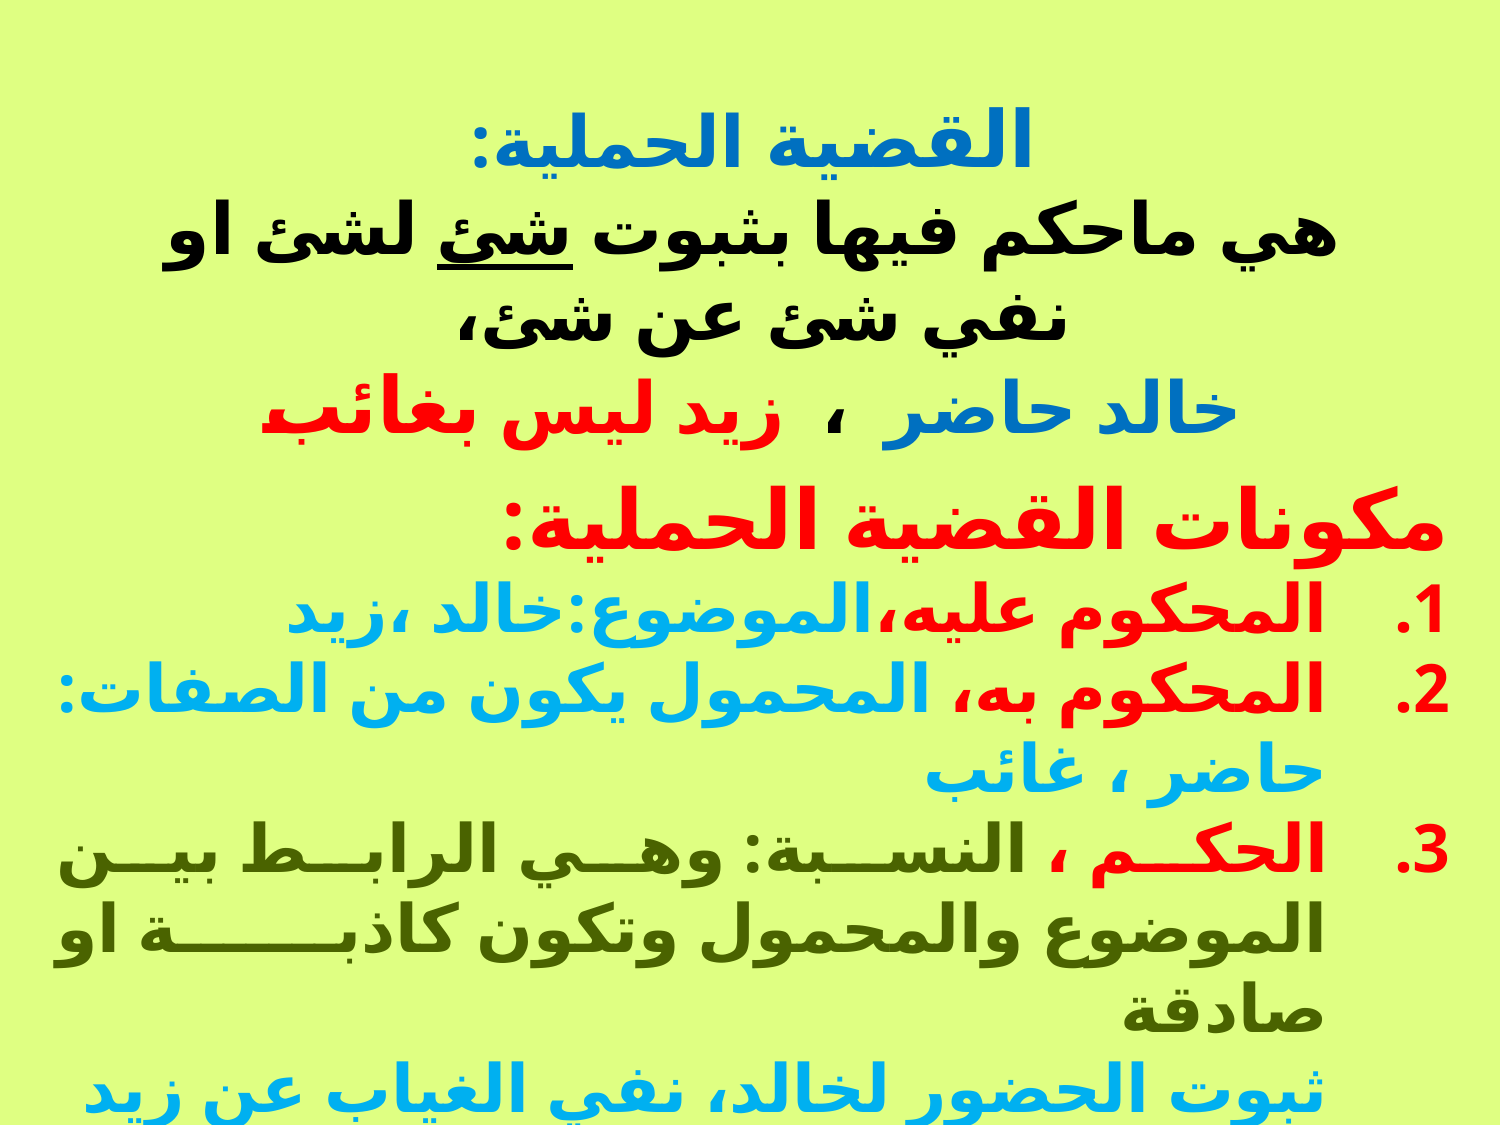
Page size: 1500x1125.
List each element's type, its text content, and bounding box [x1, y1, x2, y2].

text_box مكونات القضية الحملية: المحكوم عليه،الموضوع:خالد ،زيد المحكوم به، المحمول يكون من الصفات: حاضر ، غائب الحكم ، النسبة: وهي الرابط بين الموضوع والمحمول وتكون كاذبة او صادقة ثبوت الحضور لخالد، نفي الغياب عن زيد [41, 458, 1465, 1125]
title القضية الحملية: هي ماحكم فيها بثبوت شئ لشئ او نفي شئ عن شئ، خالد حاضر ، زيد ليس بغائب [78, 80, 1428, 458]
